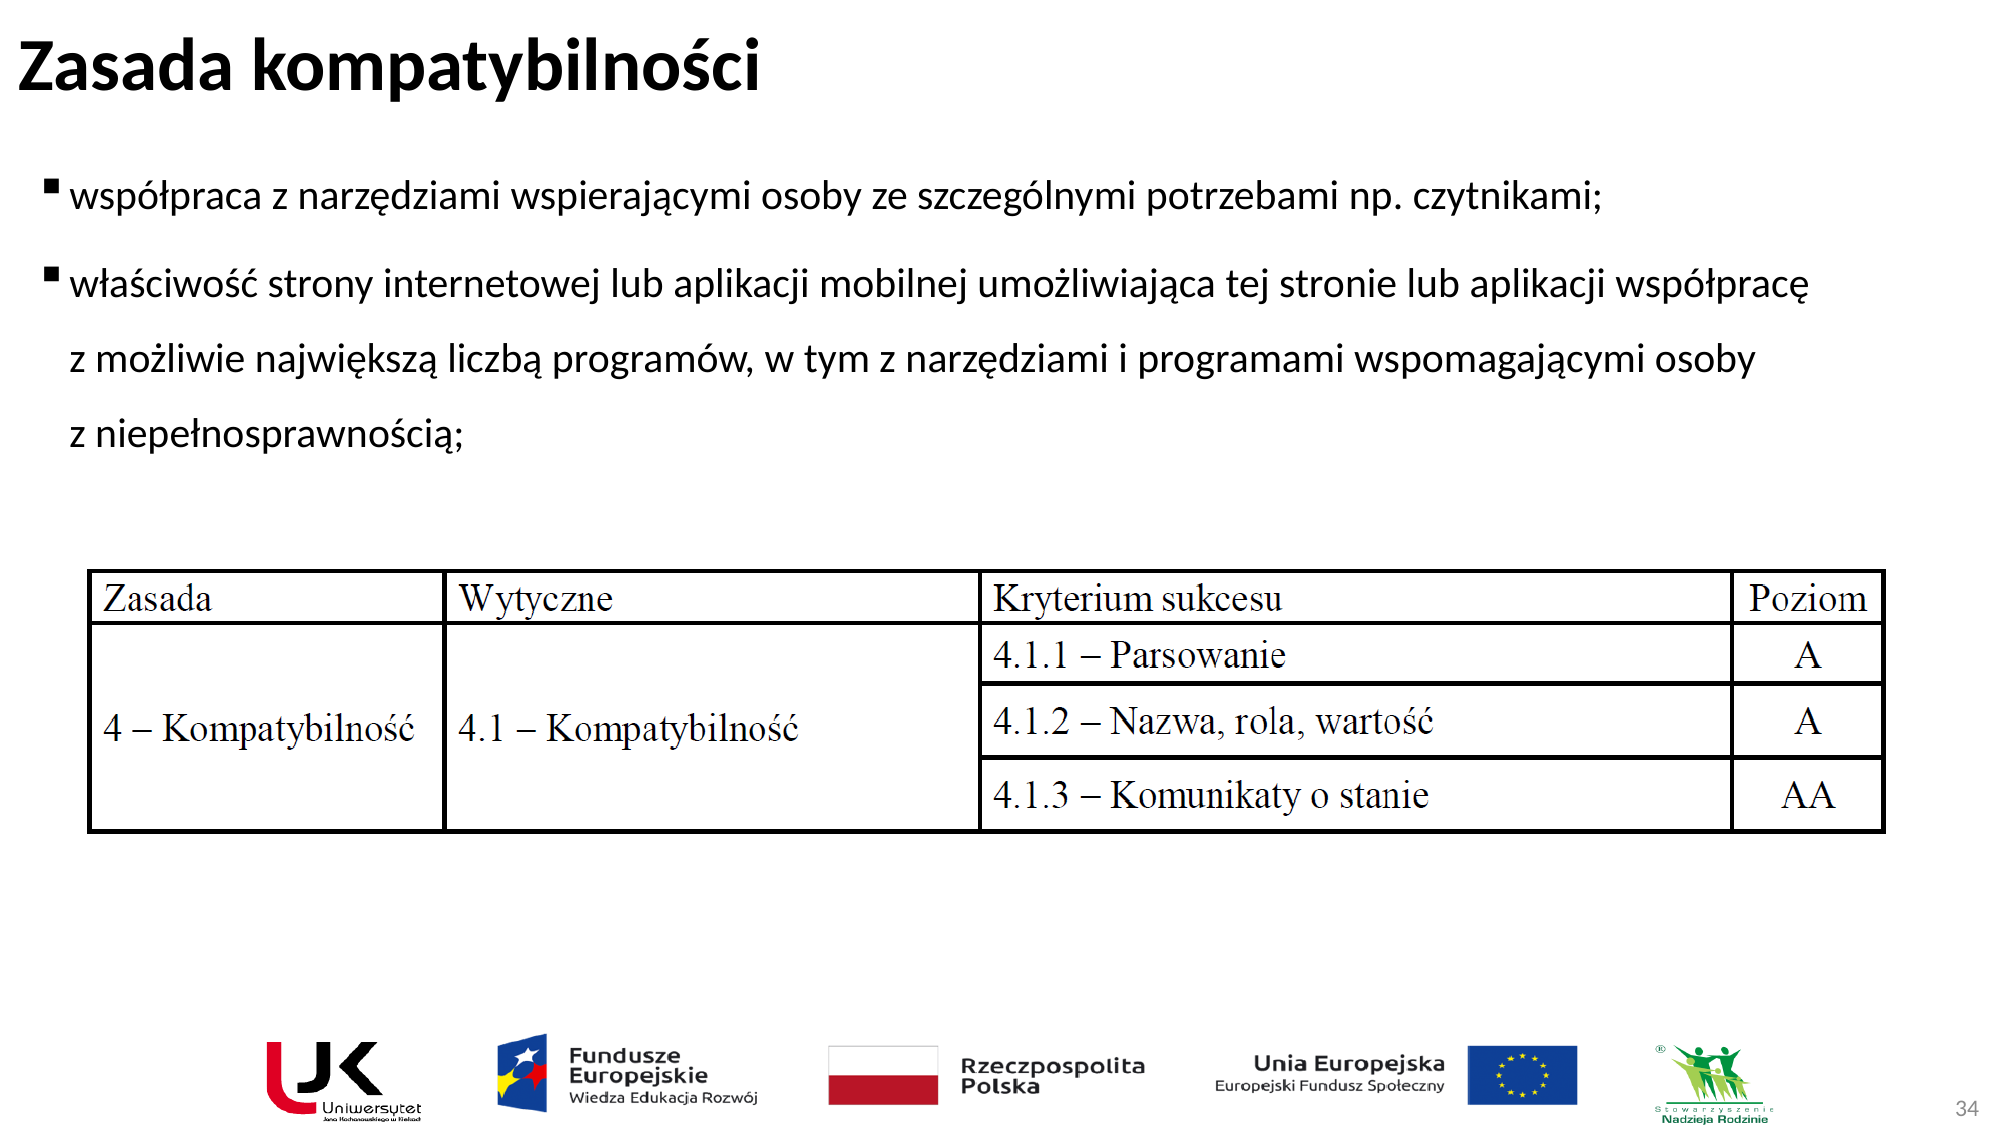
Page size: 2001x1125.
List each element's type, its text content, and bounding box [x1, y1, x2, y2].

title Zasada kompatybilności [18, 0, 1540, 143]
picture [1655, 1044, 1774, 1125]
picture [463, 1004, 1613, 1125]
picture [76, 559, 1899, 855]
picture [266, 1042, 421, 1122]
text_box współpraca z narzędziami wspierającymi osoby ze szczególnymi potrzebami np. czytnikami; właściwość strony internetowej lub aplikacji mobilnej umożliwiająca tej stronie lub aplikacji współpracę z możliwie największą liczbą programów, w tym z narzędziami i programami wspomagającymi osoby z niepełnosprawnością; [10, 143, 1827, 508]
slide_number 34 [1826, 1089, 1995, 1125]
